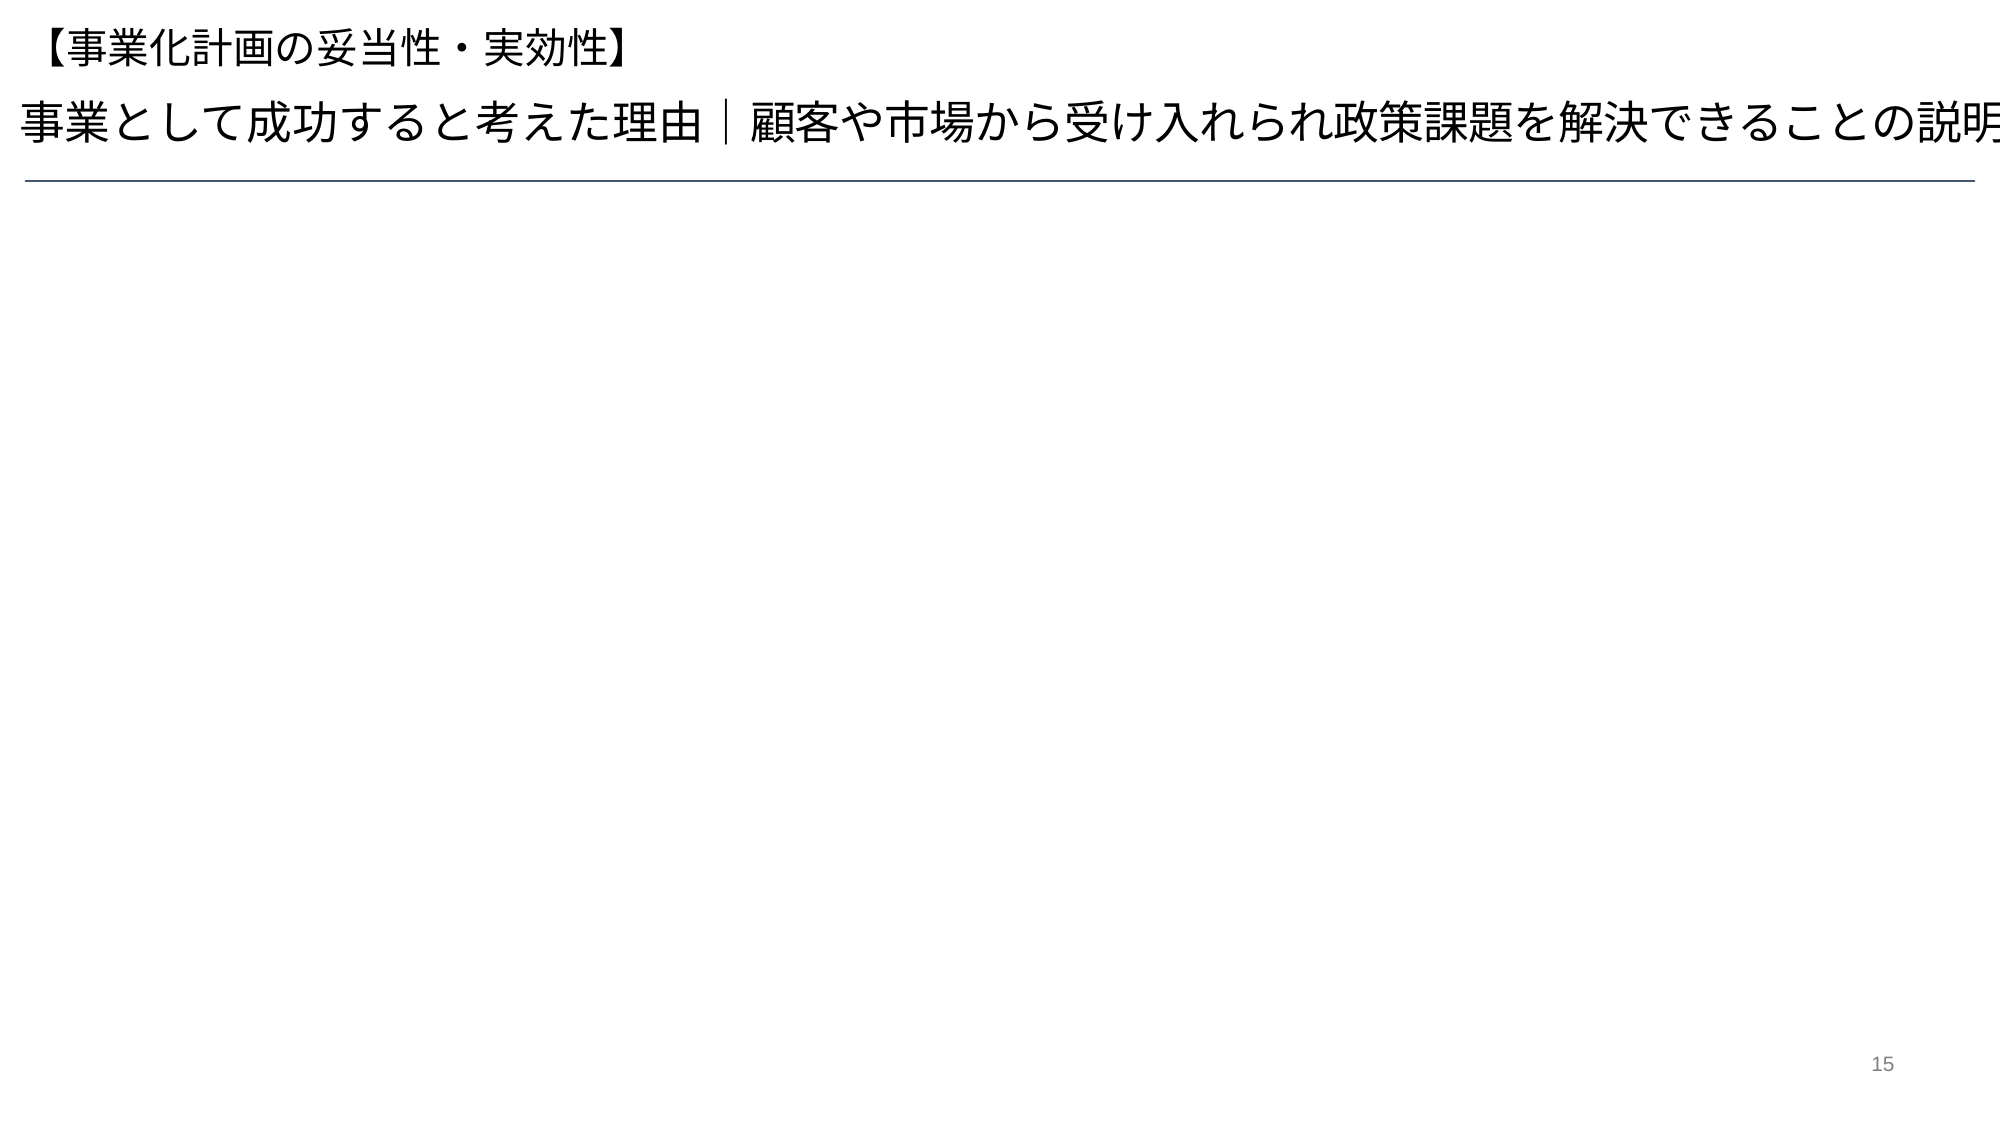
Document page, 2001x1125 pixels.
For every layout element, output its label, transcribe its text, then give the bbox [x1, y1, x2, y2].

text_box ９．事業として成功すると考えた理由｜顧客や市場から受け入れられ政策課題を解決できることの説明 [0, 100, 2000, 150]
text_box 【事業化計画の妥当性・実効性】 [24, 28, 1818, 74]
